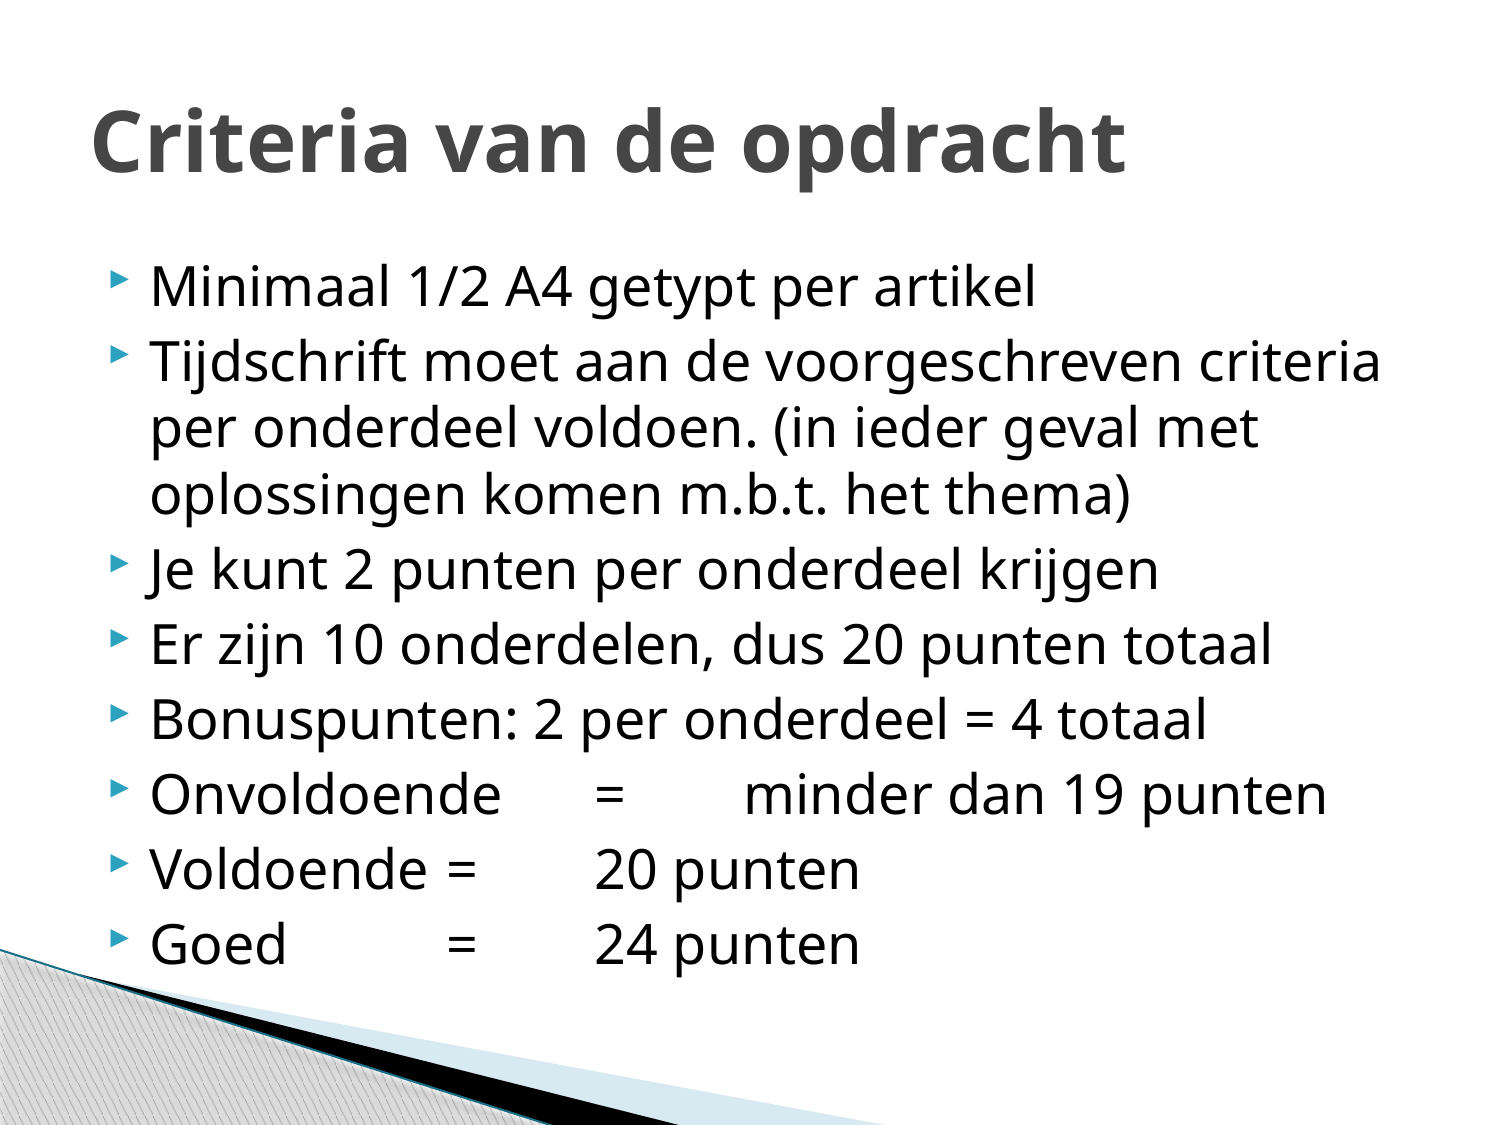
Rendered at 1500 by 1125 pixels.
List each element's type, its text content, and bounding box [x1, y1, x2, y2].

list Minimaal 1/2 A4 getypt per artikel Tijdschrift moet aan de voorgeschreven criteria per onderdeel voldoen. (in ieder geval met oplossingen komen m.b.t. het thema) Je kunt 2 punten per onderdeel krijgen Er zijn 10 onderdelen, dus 20 punten totaal Bonuspunten: 2 per onderdeel = 4 totaal Onvoldoende = minder dan 19 punten Voldoende = 20 punten Goed = 24 punten [75, 243, 1425, 986]
title Criteria van de opdracht [75, 45, 1425, 233]
